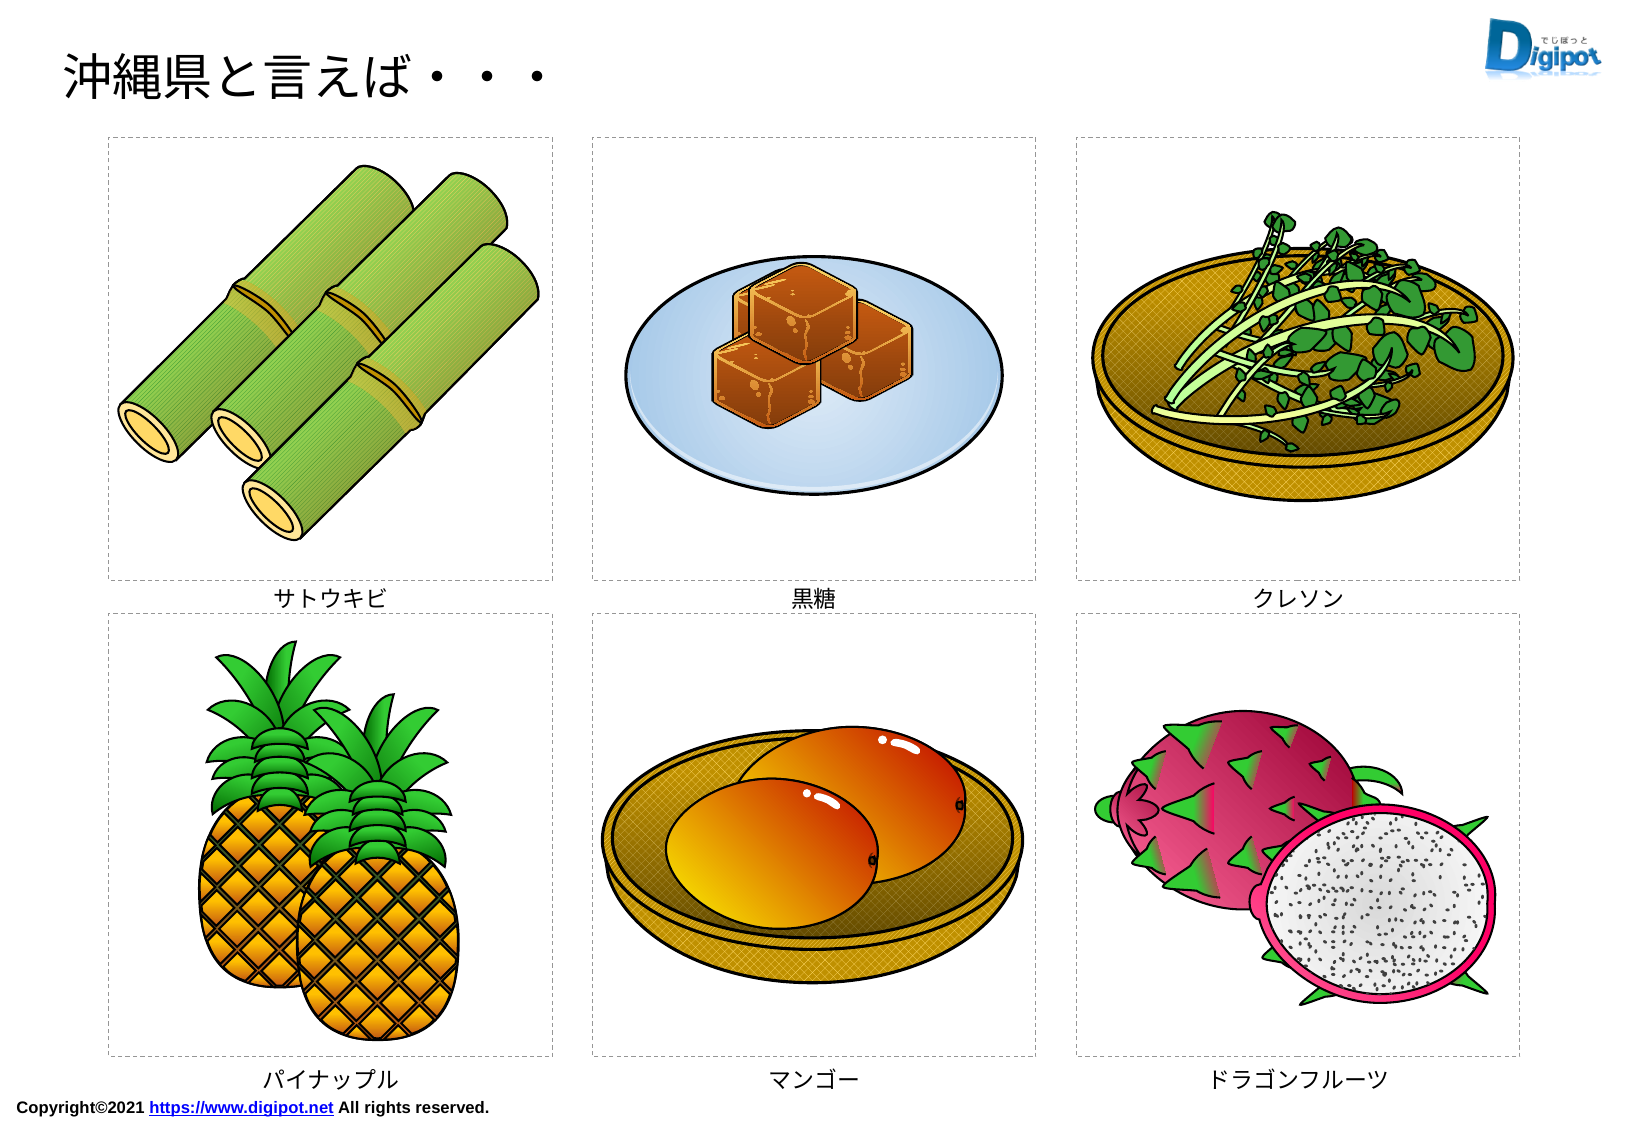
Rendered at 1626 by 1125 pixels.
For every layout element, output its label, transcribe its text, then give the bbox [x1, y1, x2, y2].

picture [1485, 18, 1602, 82]
text_box サトウキビ [104, 577, 558, 620]
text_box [602, 726, 1023, 983]
text_box マンゴー [587, 1058, 1041, 1101]
text_box 沖縄県と言えば・・・ [47, 38, 578, 113]
text_box パイナップル [104, 1058, 558, 1101]
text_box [198, 641, 459, 1041]
text_box ドラゴンフルーツ [1071, 1058, 1525, 1101]
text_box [1094, 710, 1496, 1006]
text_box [625, 256, 1003, 495]
text_box クレソン [1071, 577, 1525, 620]
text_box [122, 205, 550, 550]
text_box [1092, 218, 1514, 501]
text_box 黒糖 [587, 577, 1041, 620]
